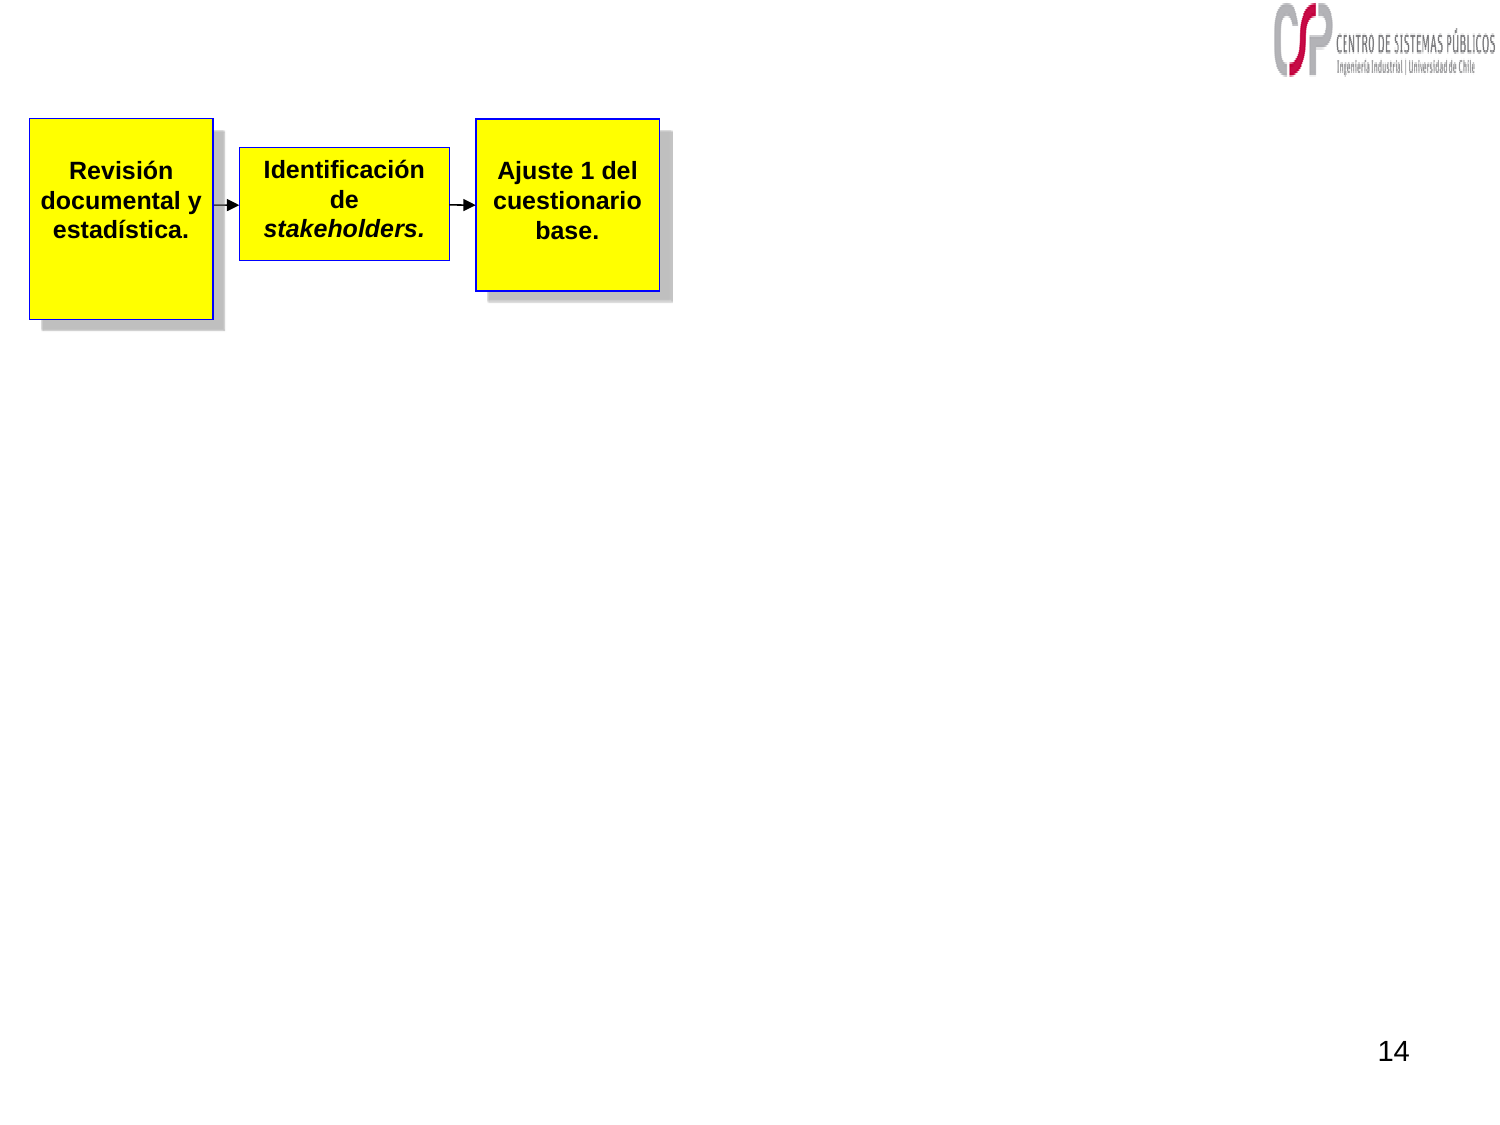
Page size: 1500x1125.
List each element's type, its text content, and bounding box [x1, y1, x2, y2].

text_box Revisión documental y estadística. [29, 118, 214, 320]
text_box [449, 198, 476, 212]
text_box [226, 198, 240, 212]
slide_number 14 [1074, 1024, 1426, 1103]
picture [1269, 0, 1500, 82]
text_box Ajuste 1 del cuestionario base. [475, 118, 660, 292]
text_box Identificación de stakeholders. [239, 147, 450, 261]
